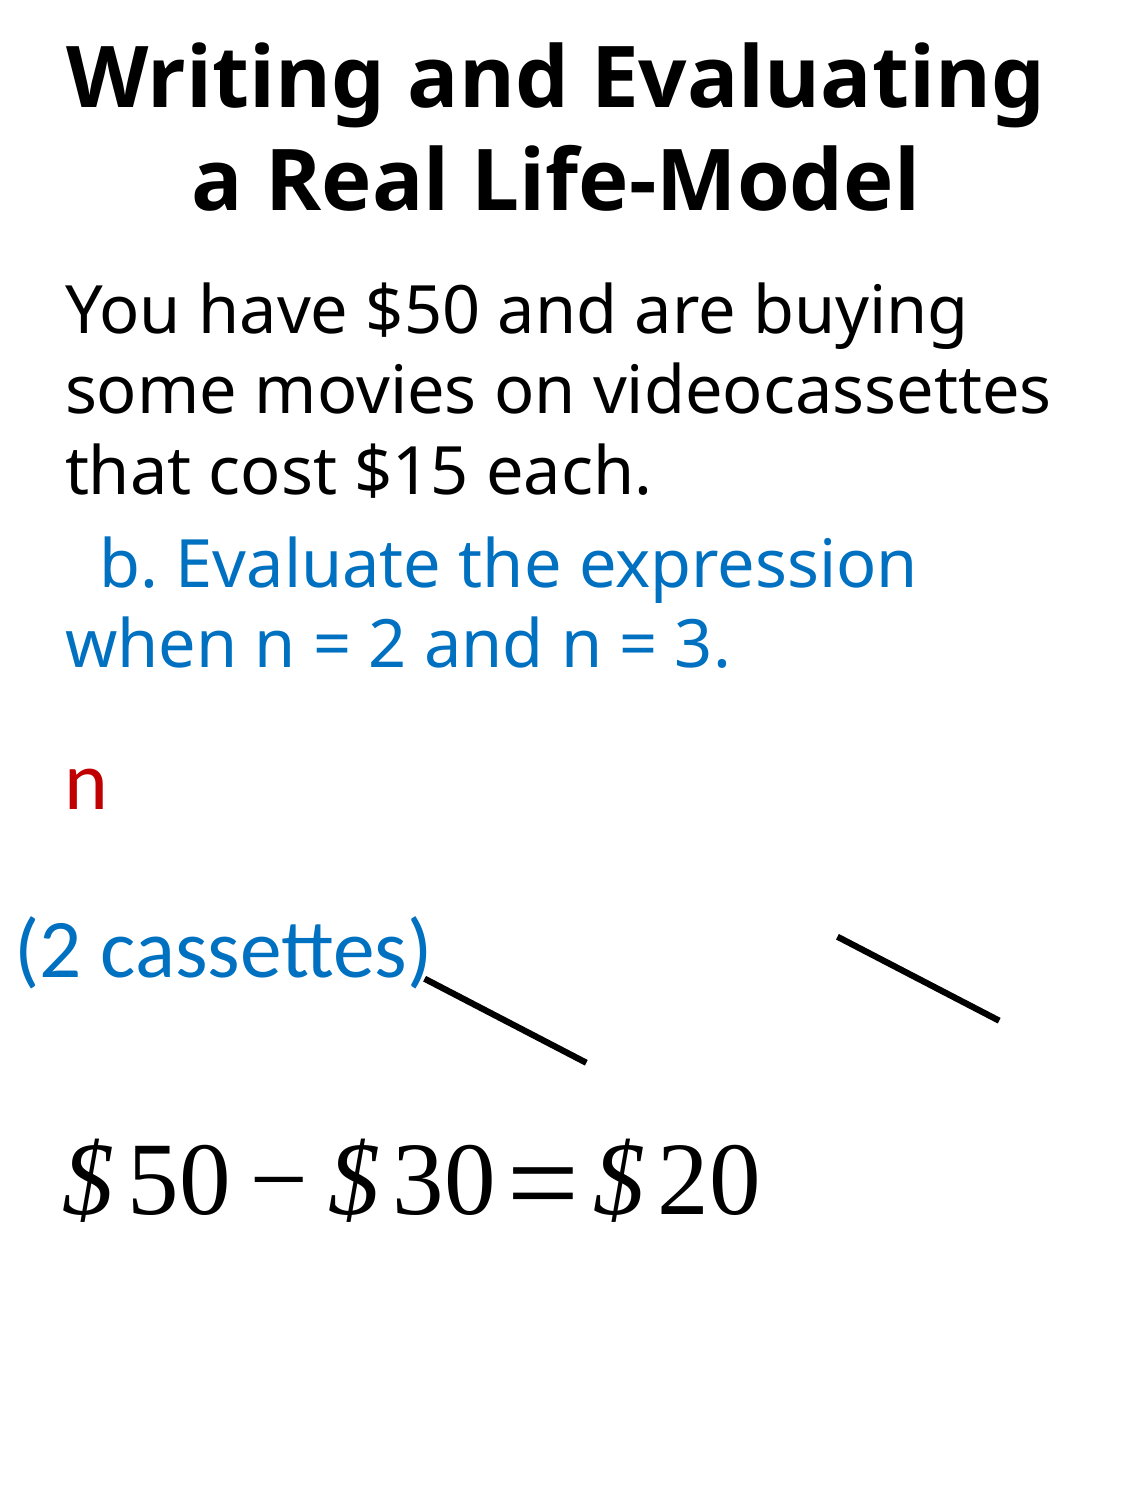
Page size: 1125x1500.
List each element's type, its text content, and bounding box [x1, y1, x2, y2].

list You have $50 and are buying some movies on videocassettes that cost $15 each. b. Evaluate the expression when n = 2 and n = 3. [50, 259, 1069, 723]
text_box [424, 936, 1000, 1063]
title Writing and Evaluating a Real Life-Model [50, 0, 1063, 250]
